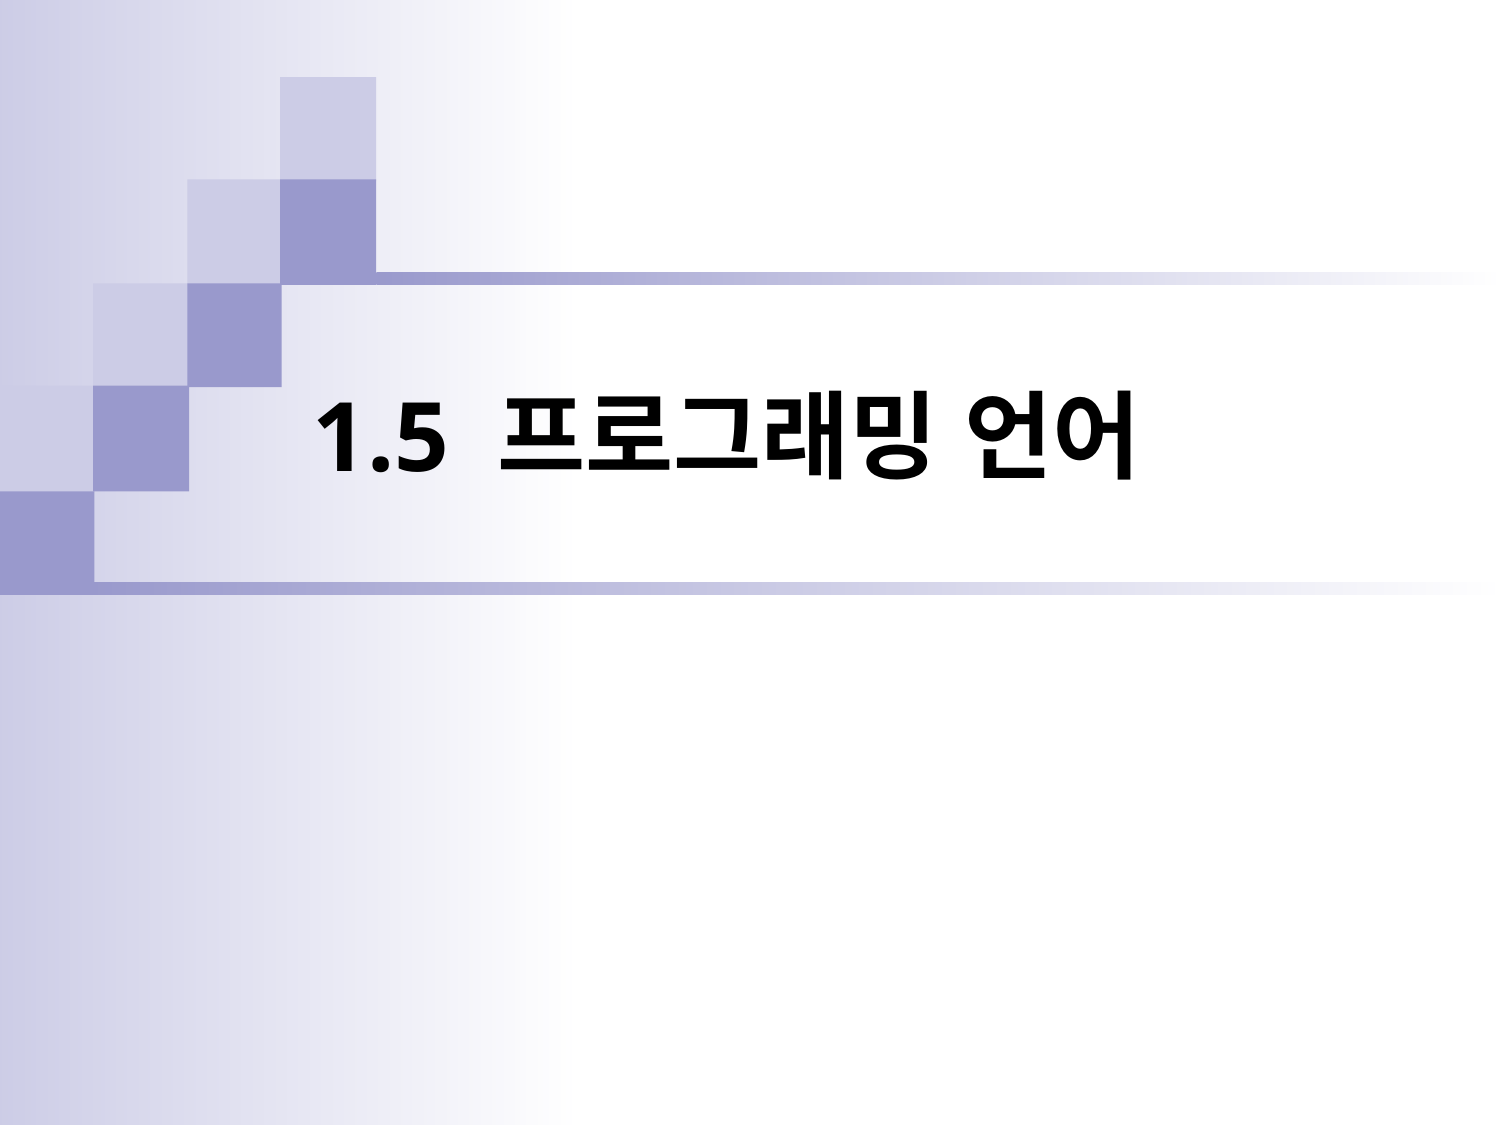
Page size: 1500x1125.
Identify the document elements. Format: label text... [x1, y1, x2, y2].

text_box 1.5 프로그래밍 언어 [297, 291, 1484, 575]
